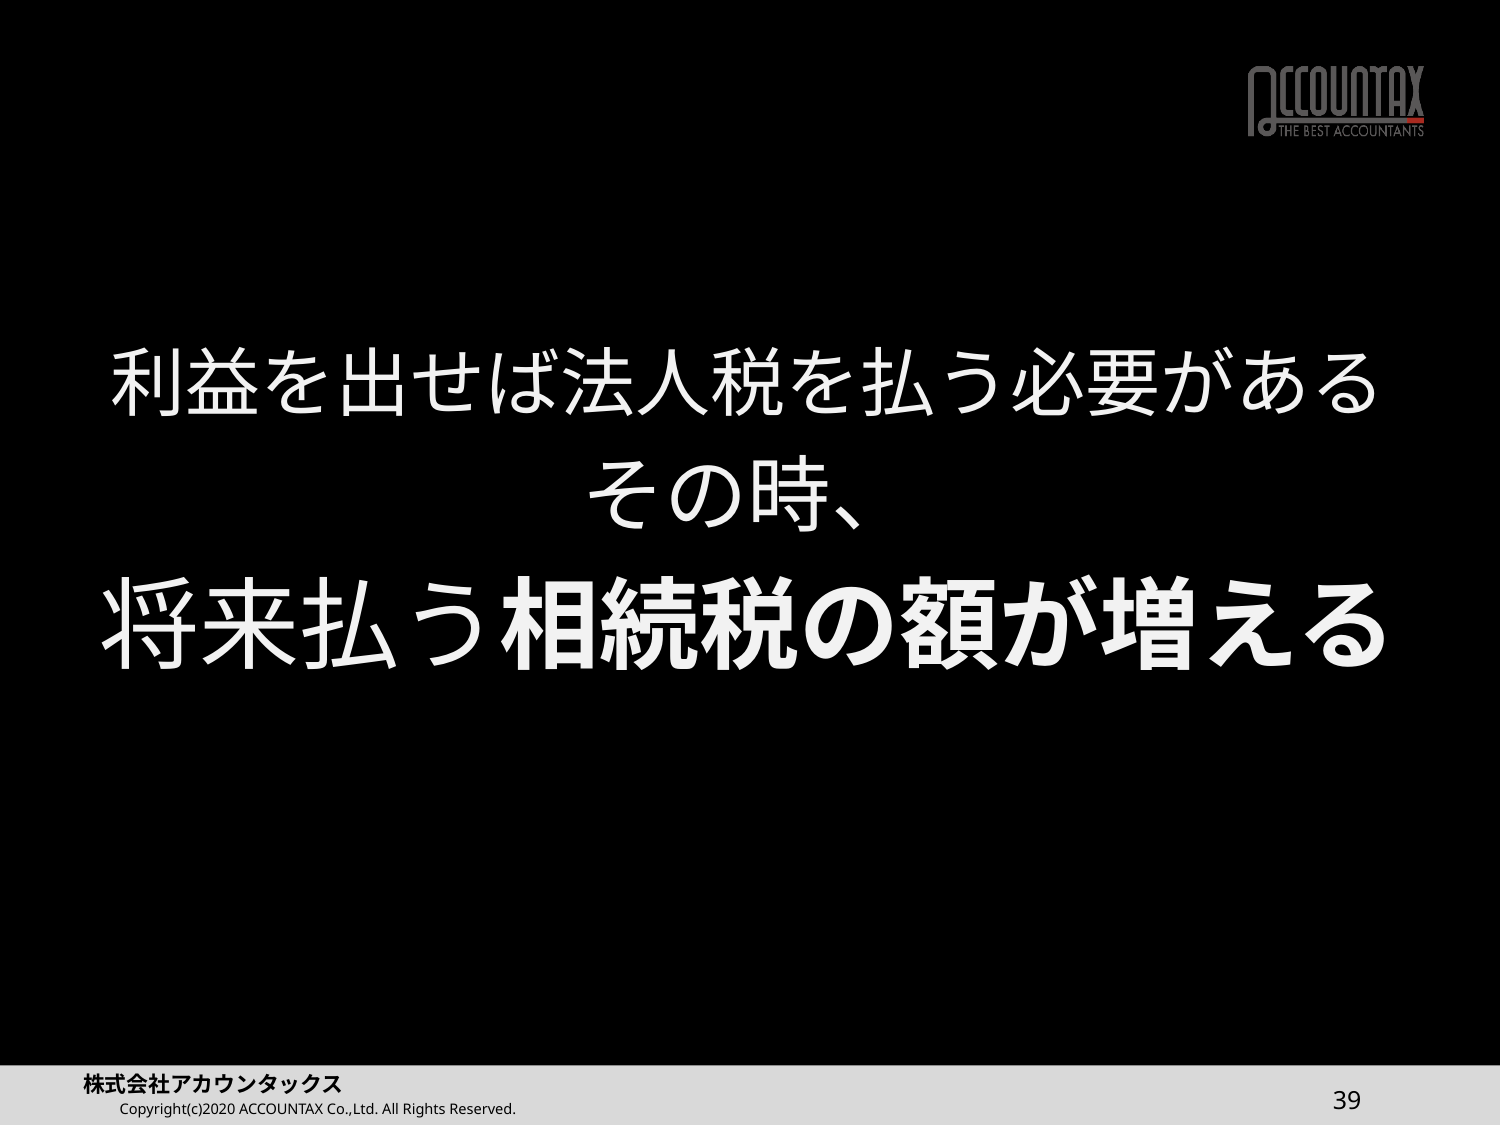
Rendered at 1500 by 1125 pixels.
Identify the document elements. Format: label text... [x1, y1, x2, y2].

picture [1248, 66, 1424, 137]
slide_number 39 [1269, 1077, 1425, 1125]
list 利益を出せば法人税を払う必要がある その時、 将来払う相続税の額が増える [72, 137, 1423, 880]
